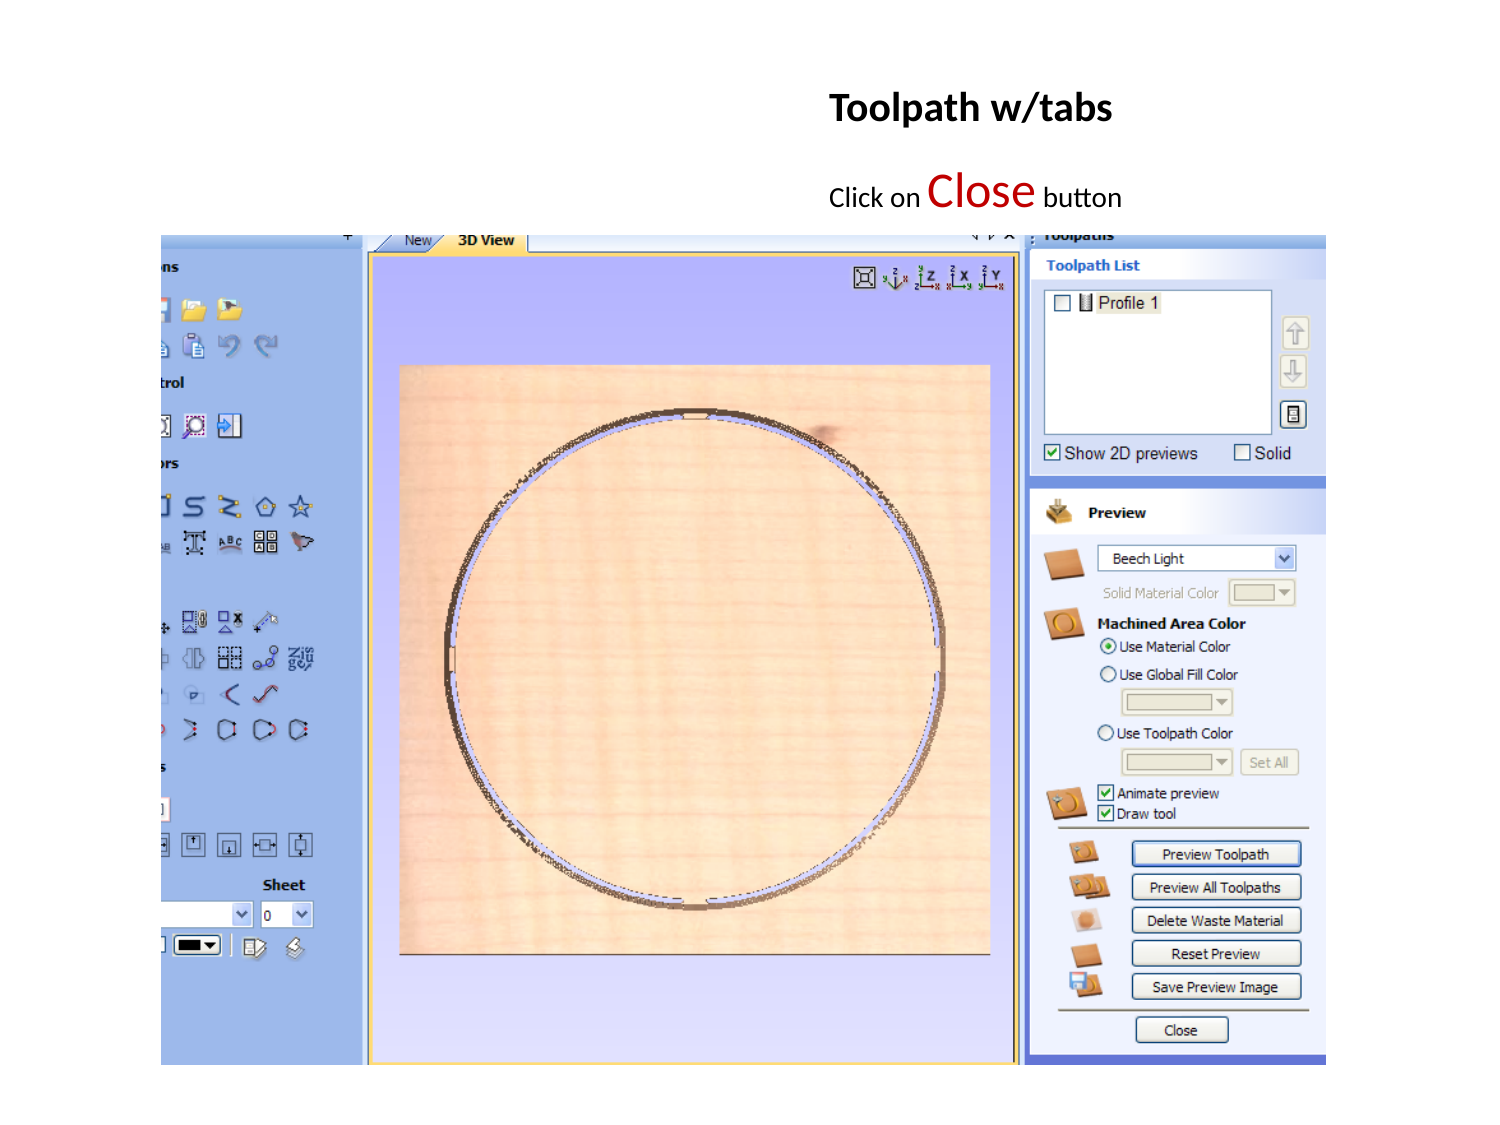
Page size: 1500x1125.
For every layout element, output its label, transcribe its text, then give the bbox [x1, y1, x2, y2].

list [161, 234, 1326, 1066]
title Toolpath w/tabs [814, 50, 1460, 138]
list Click on Close button [814, 149, 1460, 275]
